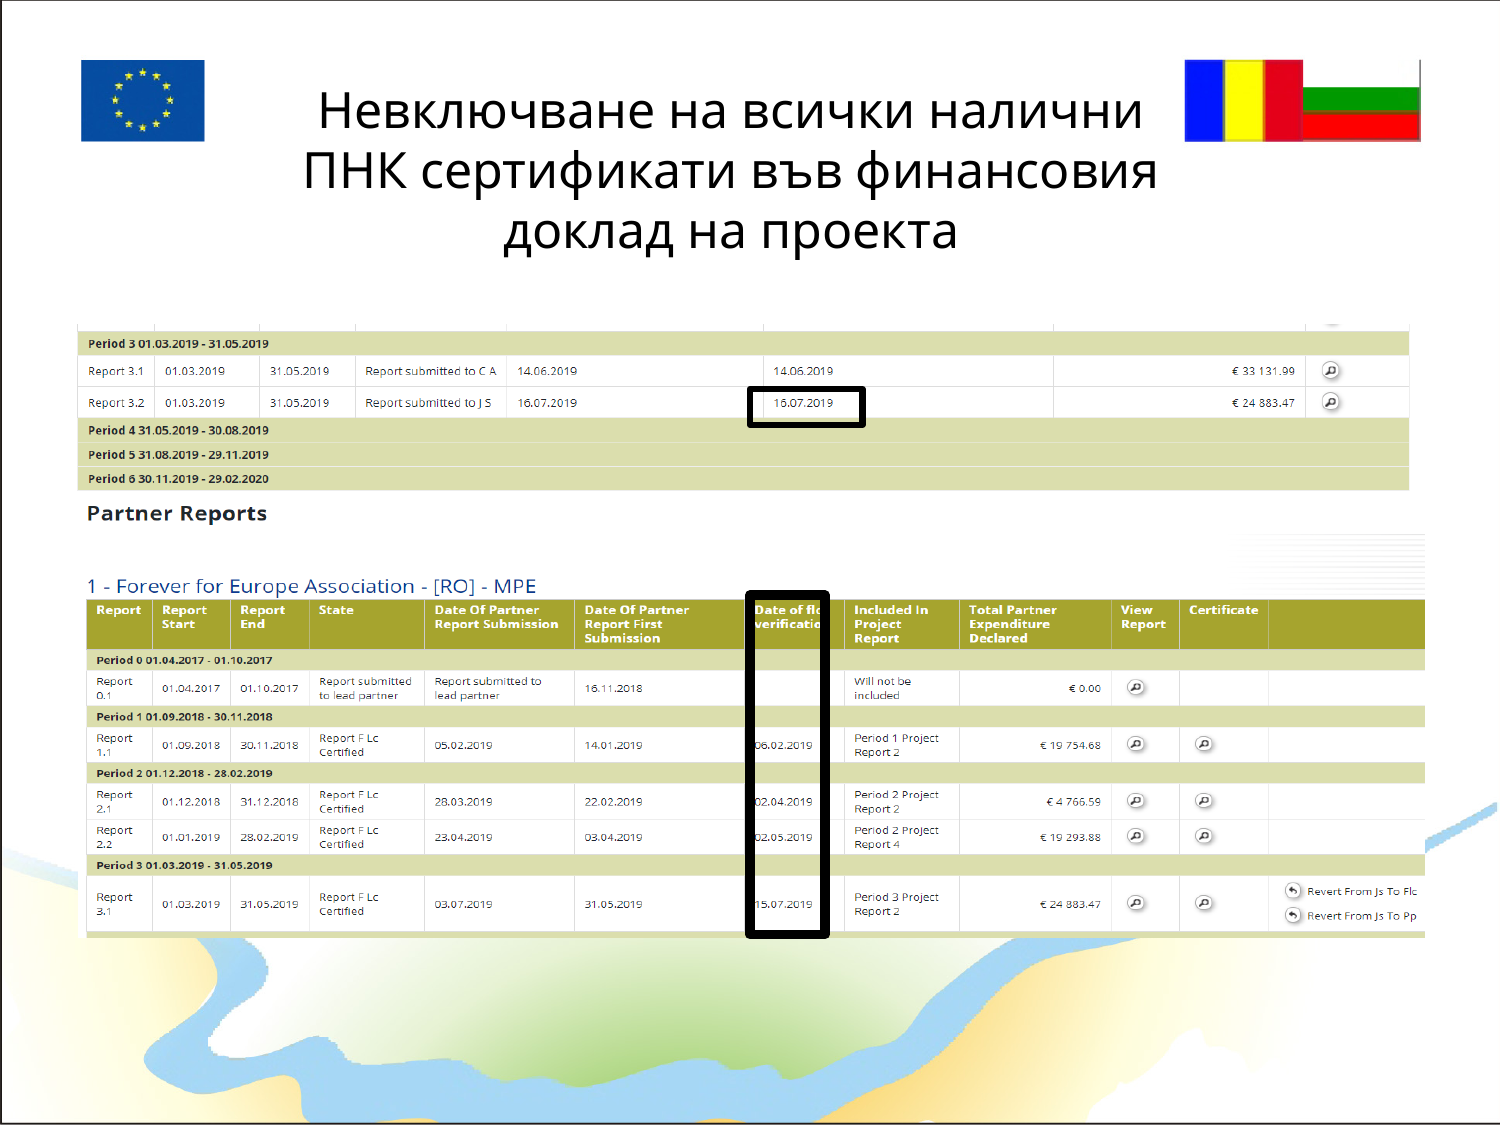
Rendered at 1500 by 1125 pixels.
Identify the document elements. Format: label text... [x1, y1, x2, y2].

picture [0, 0, 1500, 1125]
title Невключване на всички налични ПНК сертификати във финансовия доклад на проекта [262, 74, 1201, 263]
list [74, 324, 1426, 494]
